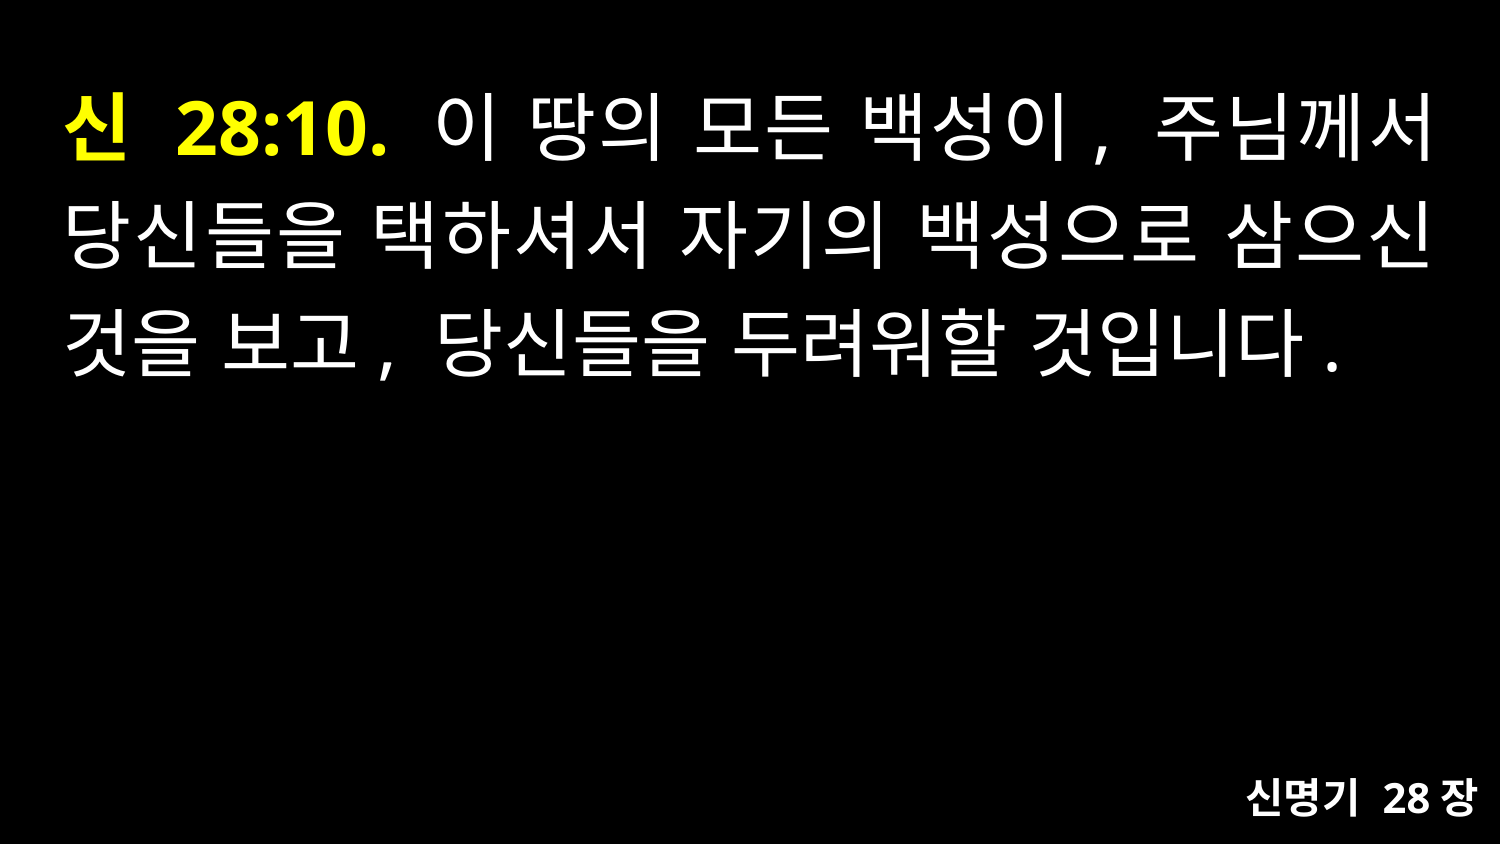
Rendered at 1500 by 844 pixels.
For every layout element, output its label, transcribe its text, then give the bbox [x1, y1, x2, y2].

title 신 28:10. 이 땅의 모든 백성이, 주님께서 당신들을 택하셔서 자기의 백성으로 삼으신 것을 보고, 당신들을 두려워할 것입니다. [0, 0, 1500, 844]
subtitle 신명기 28장 [916, 770, 1500, 844]
